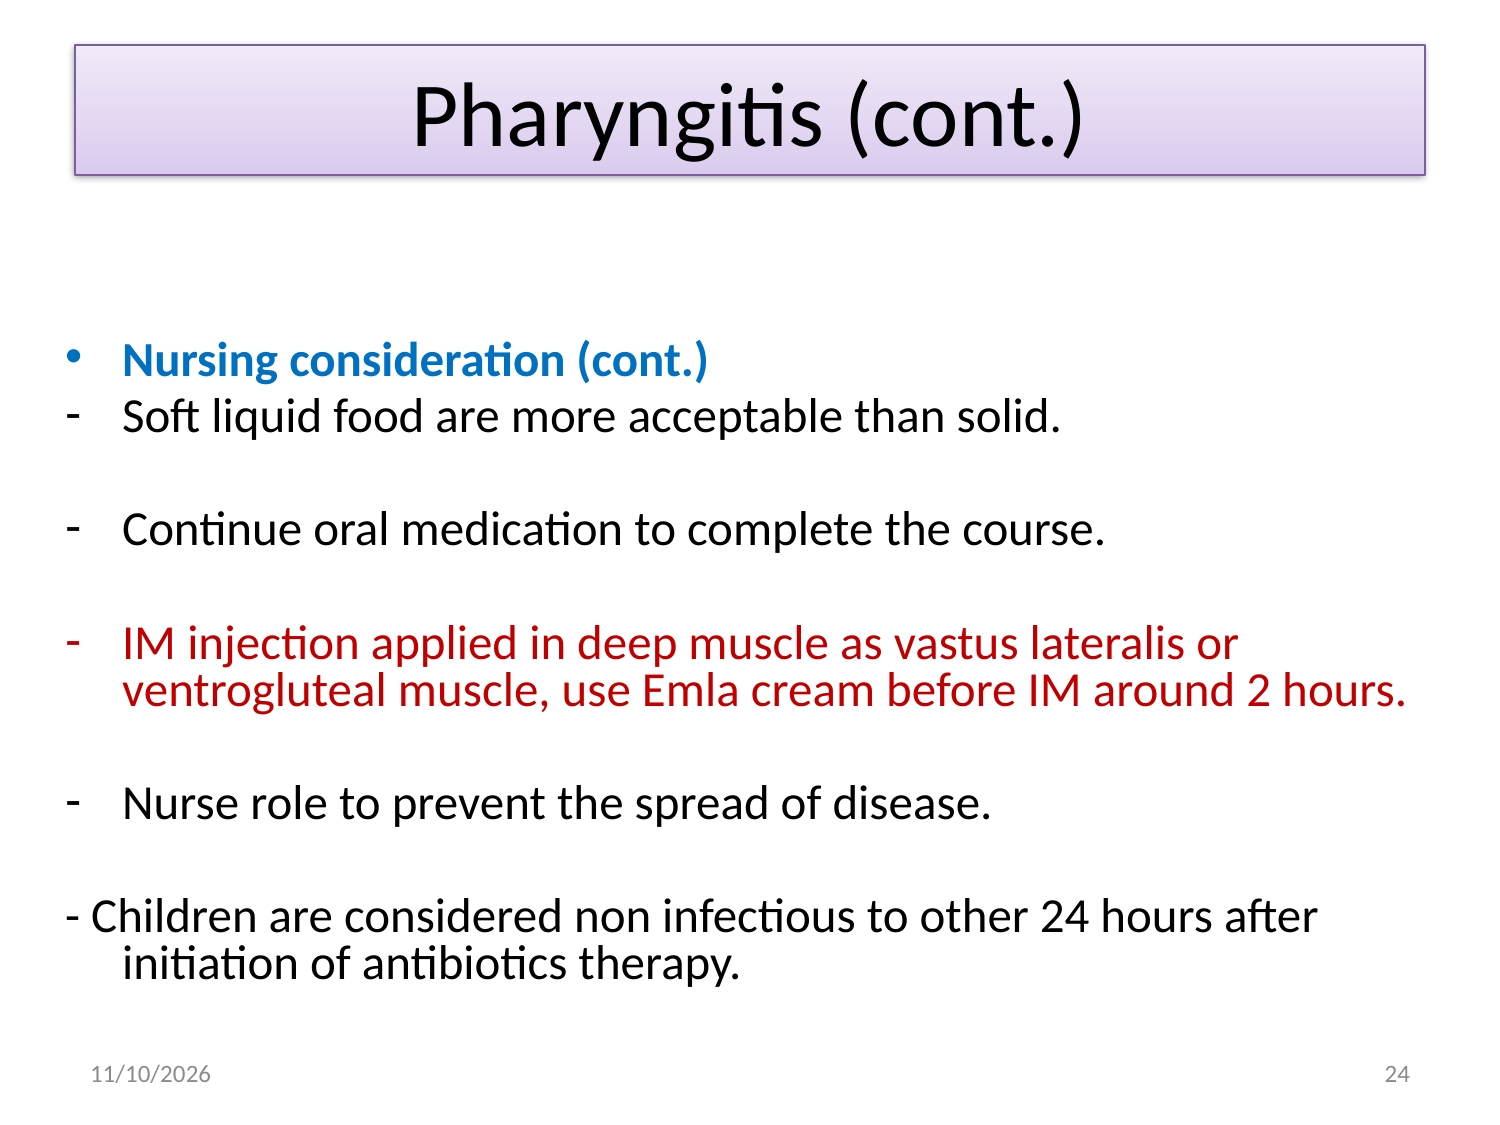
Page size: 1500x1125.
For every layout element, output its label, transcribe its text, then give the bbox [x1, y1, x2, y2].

list Nursing consideration (cont.) Soft liquid food are more acceptable than solid. Continue oral medication to complete the course. IM injection applied in deep muscle as vastus lateralis or ventrogluteal muscle, use Emla cream before IM around 2 hours. Nurse role to prevent the spread of disease. - Children are considered non infectious to other 24 hours after initiation of antibiotics therapy. [50, 331, 1469, 1006]
title Pharyngitis (cont.) [74, 44, 1426, 176]
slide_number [75, 1042, 425, 1103]
slide_number 24 [1074, 1042, 1425, 1103]
